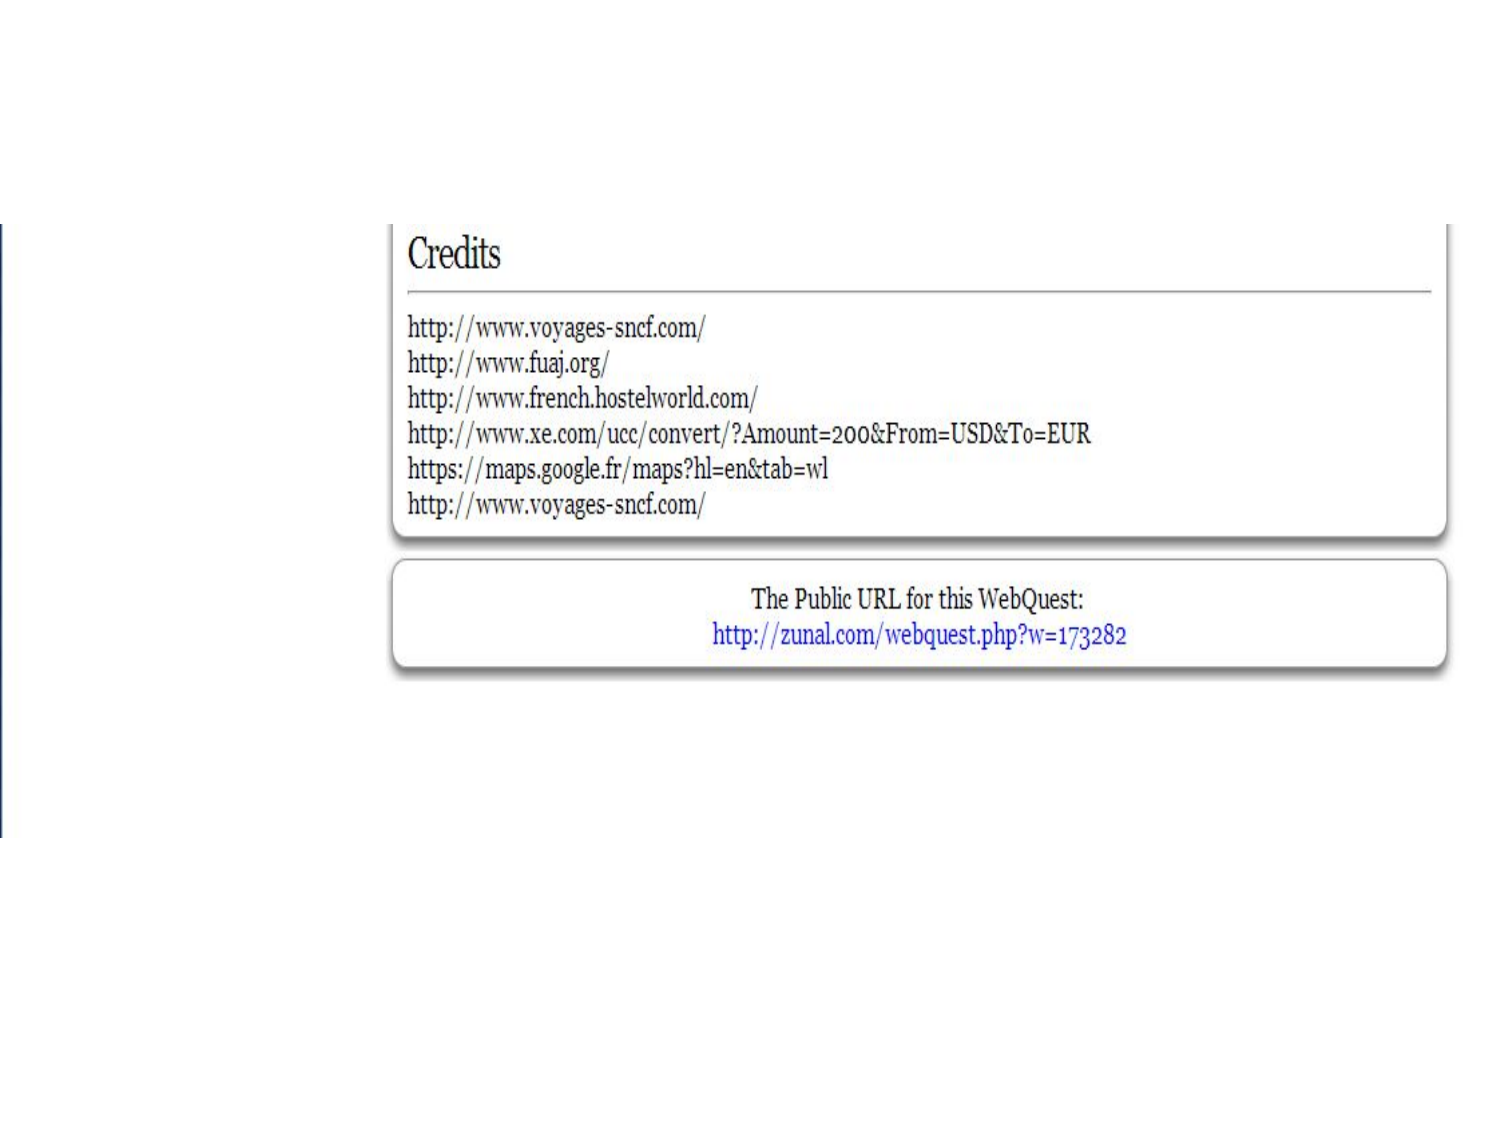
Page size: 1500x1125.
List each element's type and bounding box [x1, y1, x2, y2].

picture [0, 224, 1500, 838]
